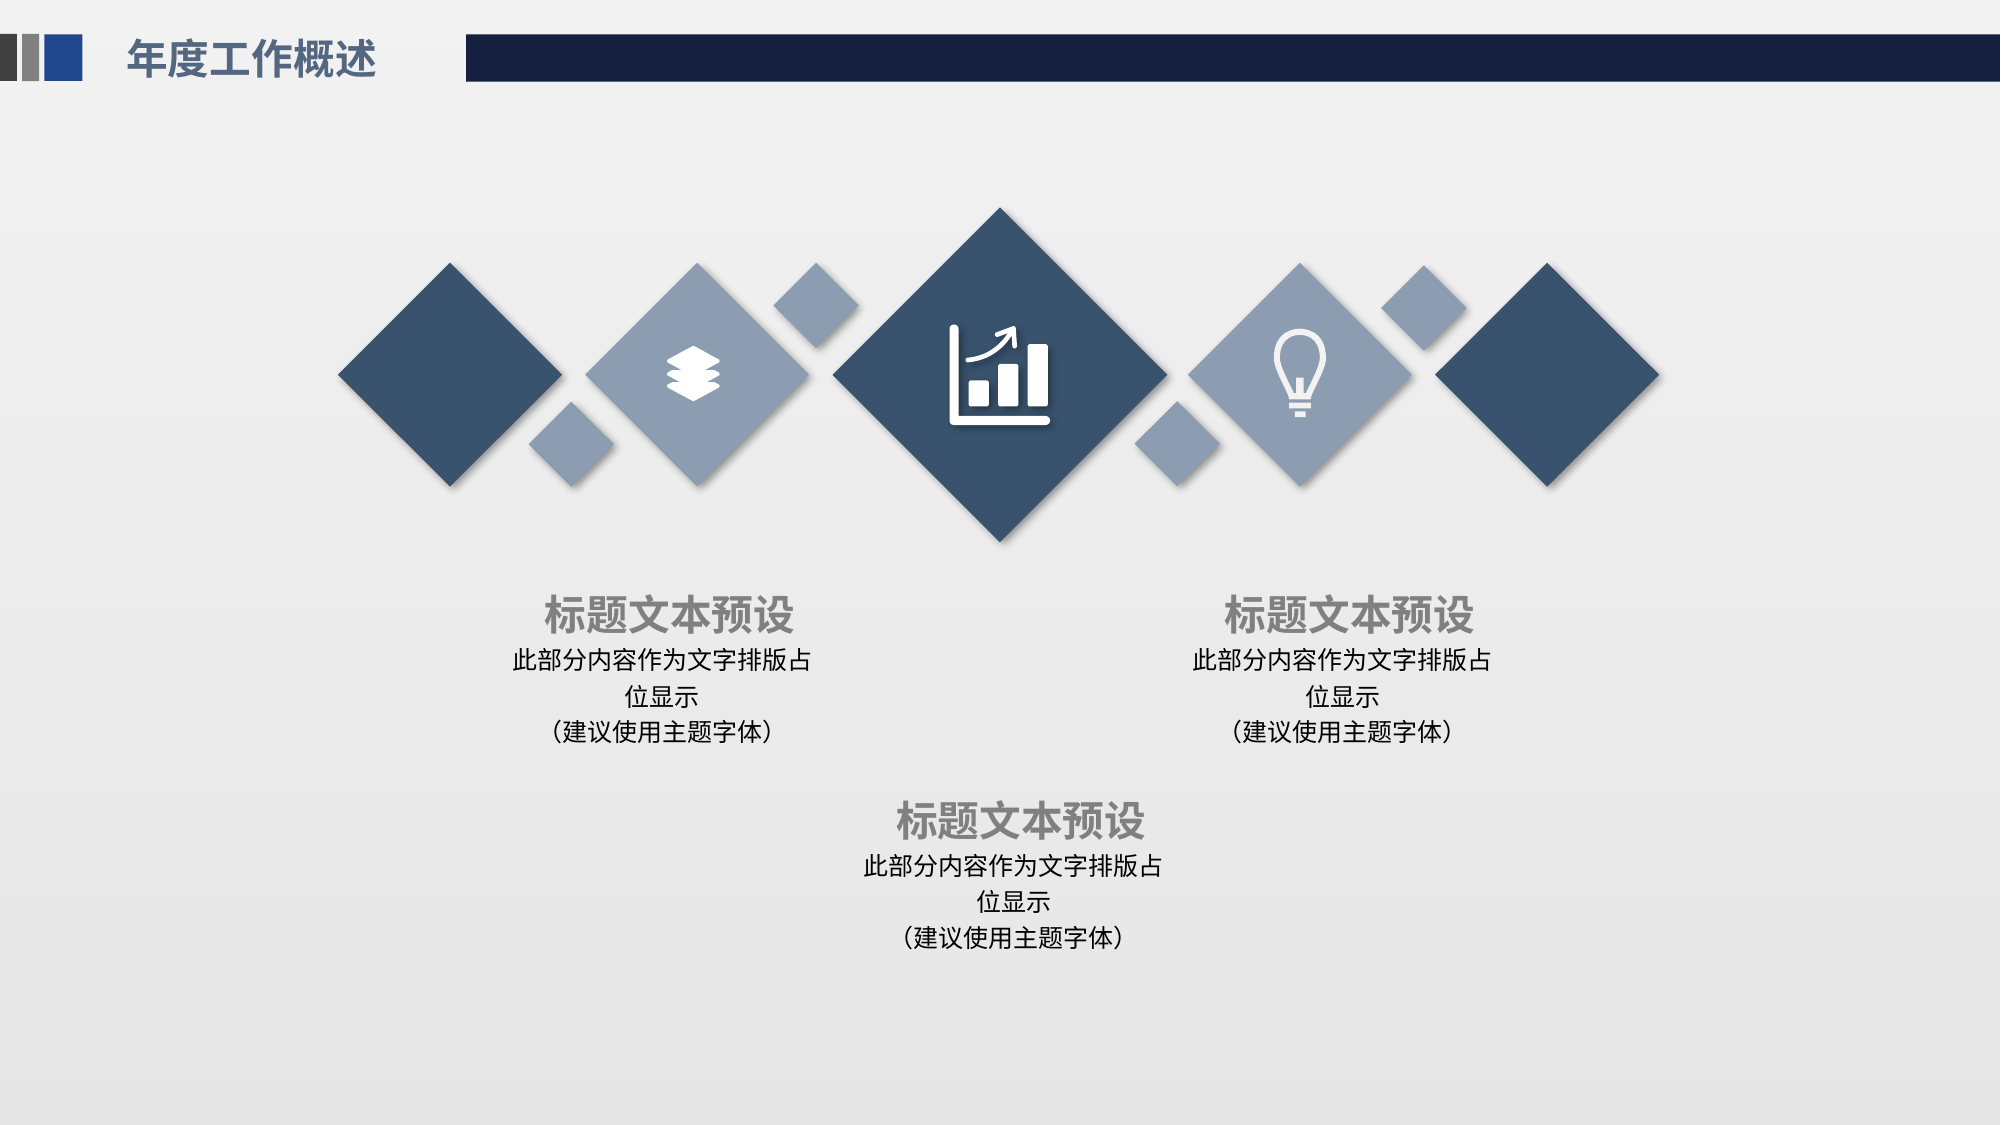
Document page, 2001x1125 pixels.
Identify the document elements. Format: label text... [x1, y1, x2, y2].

text_box [528, 401, 614, 487]
text_box [773, 262, 859, 349]
text_box [1273, 328, 1326, 400]
text_box 年度工作概述 [82, 25, 467, 90]
text_box [1289, 402, 1311, 409]
text_box [1435, 262, 1660, 487]
text_box [585, 262, 810, 487]
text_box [858, 775, 1184, 893]
text_box [949, 324, 1051, 426]
text_box [1187, 262, 1412, 487]
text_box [0, 33, 83, 82]
text_box [1381, 265, 1467, 351]
text_box [1134, 401, 1220, 487]
text_box [1294, 411, 1306, 418]
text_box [1187, 570, 1513, 687]
text_box [337, 262, 563, 487]
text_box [667, 346, 720, 402]
text_box [832, 207, 1168, 543]
text_box [467, 33, 2000, 83]
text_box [507, 570, 833, 687]
